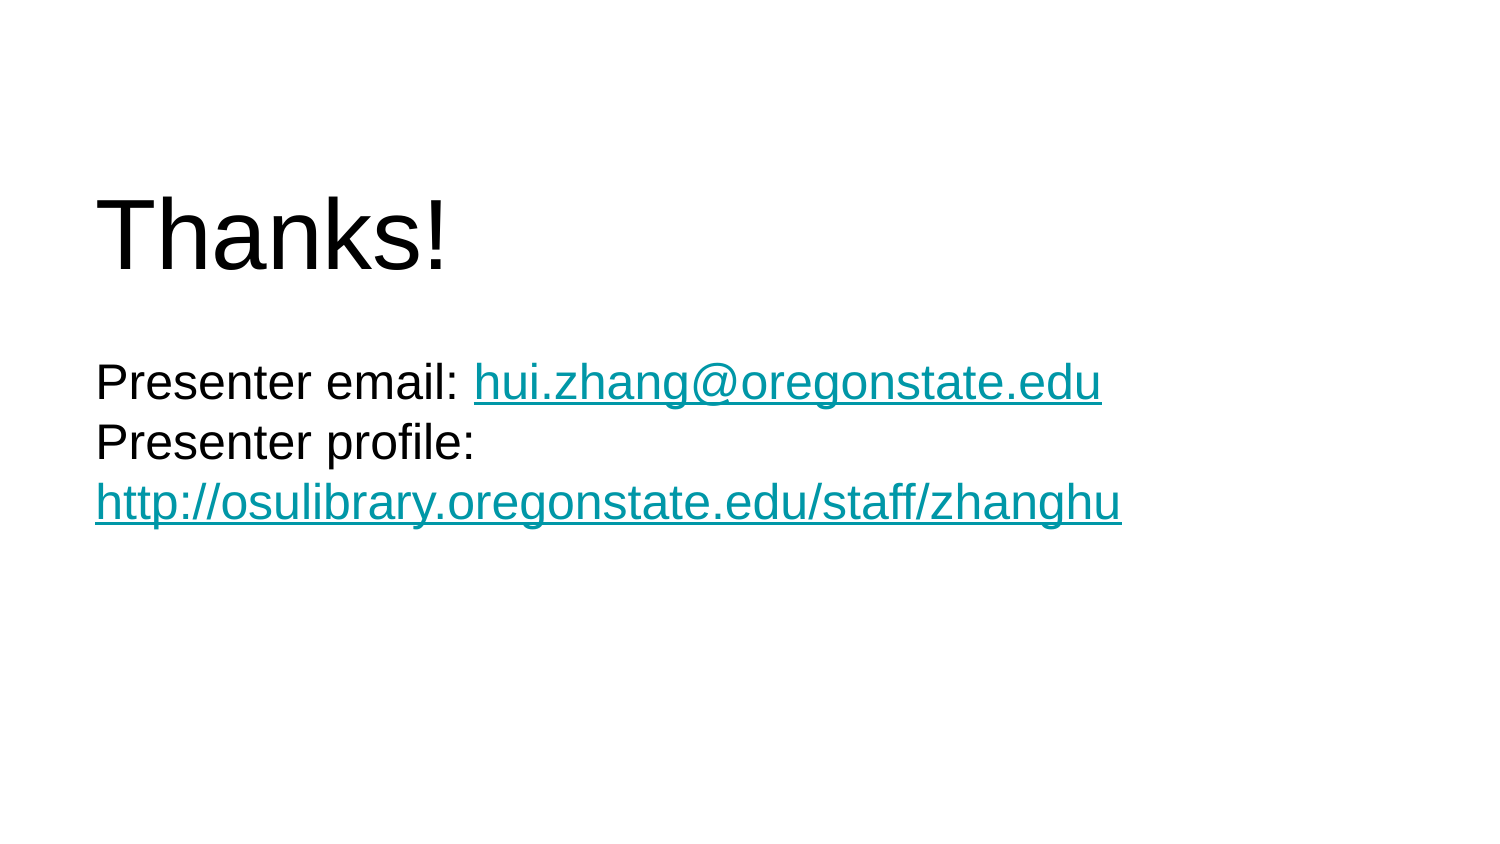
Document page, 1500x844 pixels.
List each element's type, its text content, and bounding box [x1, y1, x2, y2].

title Thanks! Presenter email: hui.zhang@oregonstate.edu Presenter profile: http://osulibrary.oregonstate.edu/staff/zhanghu [80, 73, 1300, 745]
